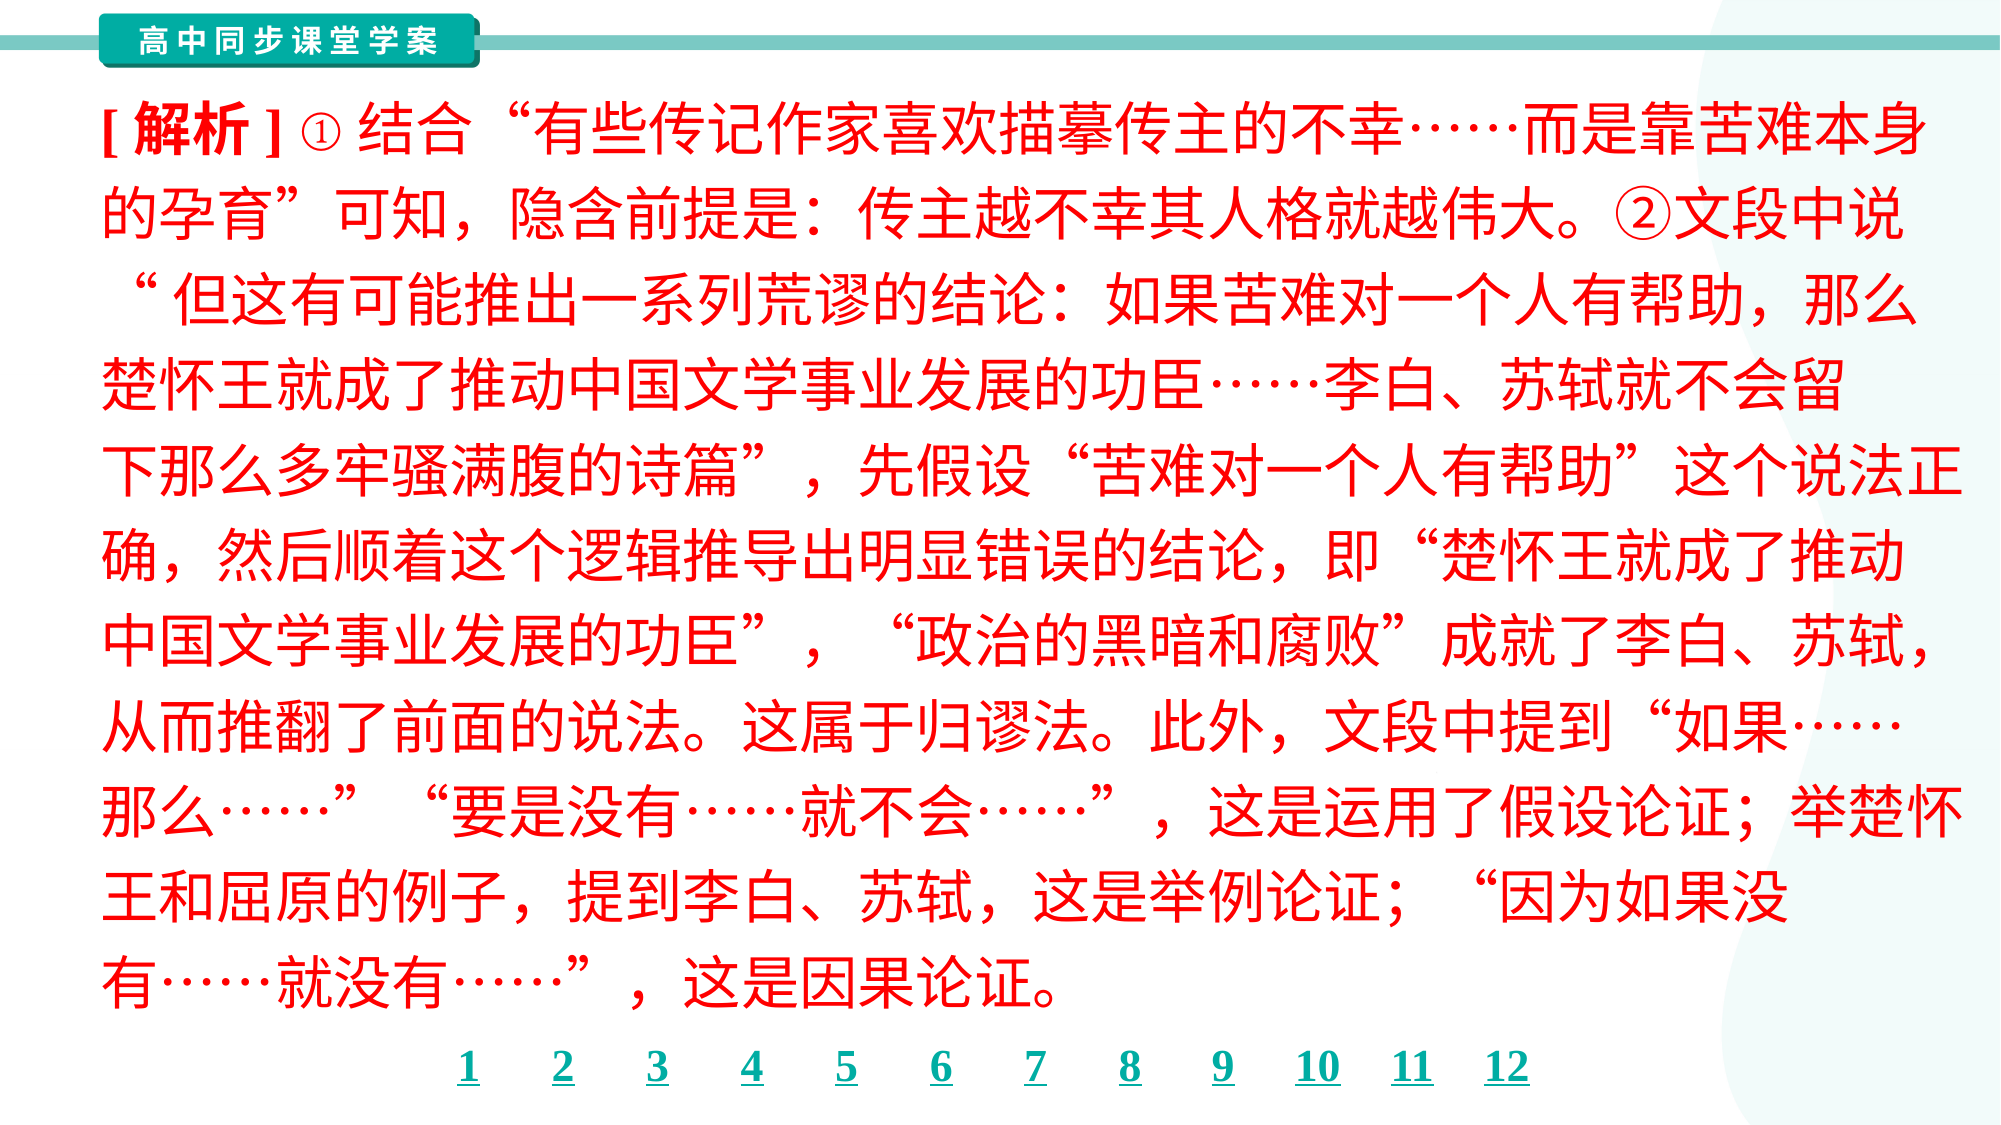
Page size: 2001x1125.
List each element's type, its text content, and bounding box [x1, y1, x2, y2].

text_box [解析] ①结合“有些传记作家喜欢描摹传主的不幸……而是靠苦难本身 的孕育”可知，隐含前提是：传主越不幸其人格就越伟大。②文段中说 “但这有可能推出一系列荒谬的结论：如果苦难对一个人有帮助，那么 楚怀王就成了推动中国文学事业发展的功臣……李白、苏轼就不会留 下那么多牢骚满腹的诗篇”，先假设“苦难对一个人有帮助”这个说法正 确，然后顺着这个逻辑推导出明显错误的结论，即“楚怀王就成了推动 中国文学事业发展的功臣”，“政治的黑暗和腐败”成就了李白、苏轼， 从而推翻了前面的说法。这属于归谬法。此外，文段中提到“如果…… 那么……”“要是没有……就不会……”，这是运用了假设论证；举楚怀 王和屈原的例子，提到李白、苏轼，这是举例论证；“因为如果没 有……就没有……”，这是因果论证。 [100, 76, 1899, 1017]
picture [0, 0, 2000, 1125]
